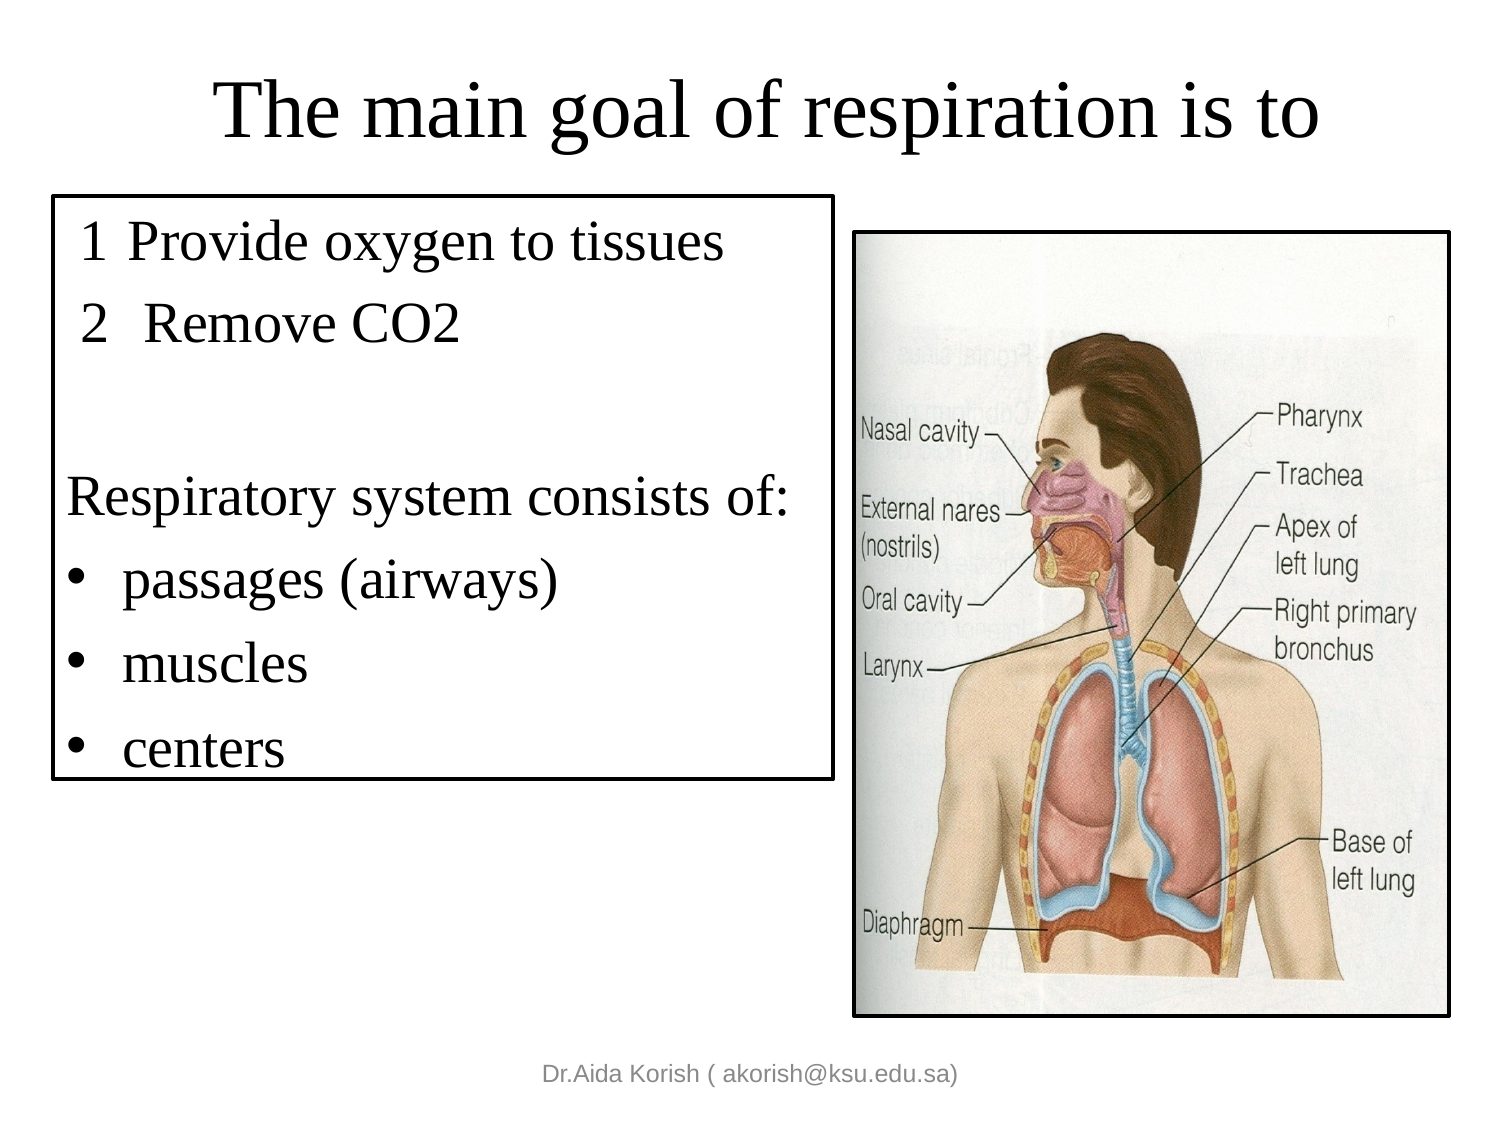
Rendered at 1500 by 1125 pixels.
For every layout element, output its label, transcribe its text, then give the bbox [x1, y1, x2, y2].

text_box [854, 232, 1449, 1017]
title The main goal of respiration is to [53, 54, 1447, 243]
text_box Provide oxygen to tissues Remove CO2 Respiratory system consists of: passages (airways) muscles centers [53, 196, 833, 780]
text_box Dr.Aida Korish ( akorish@ksu.edu.sa) [539, 1060, 962, 1088]
